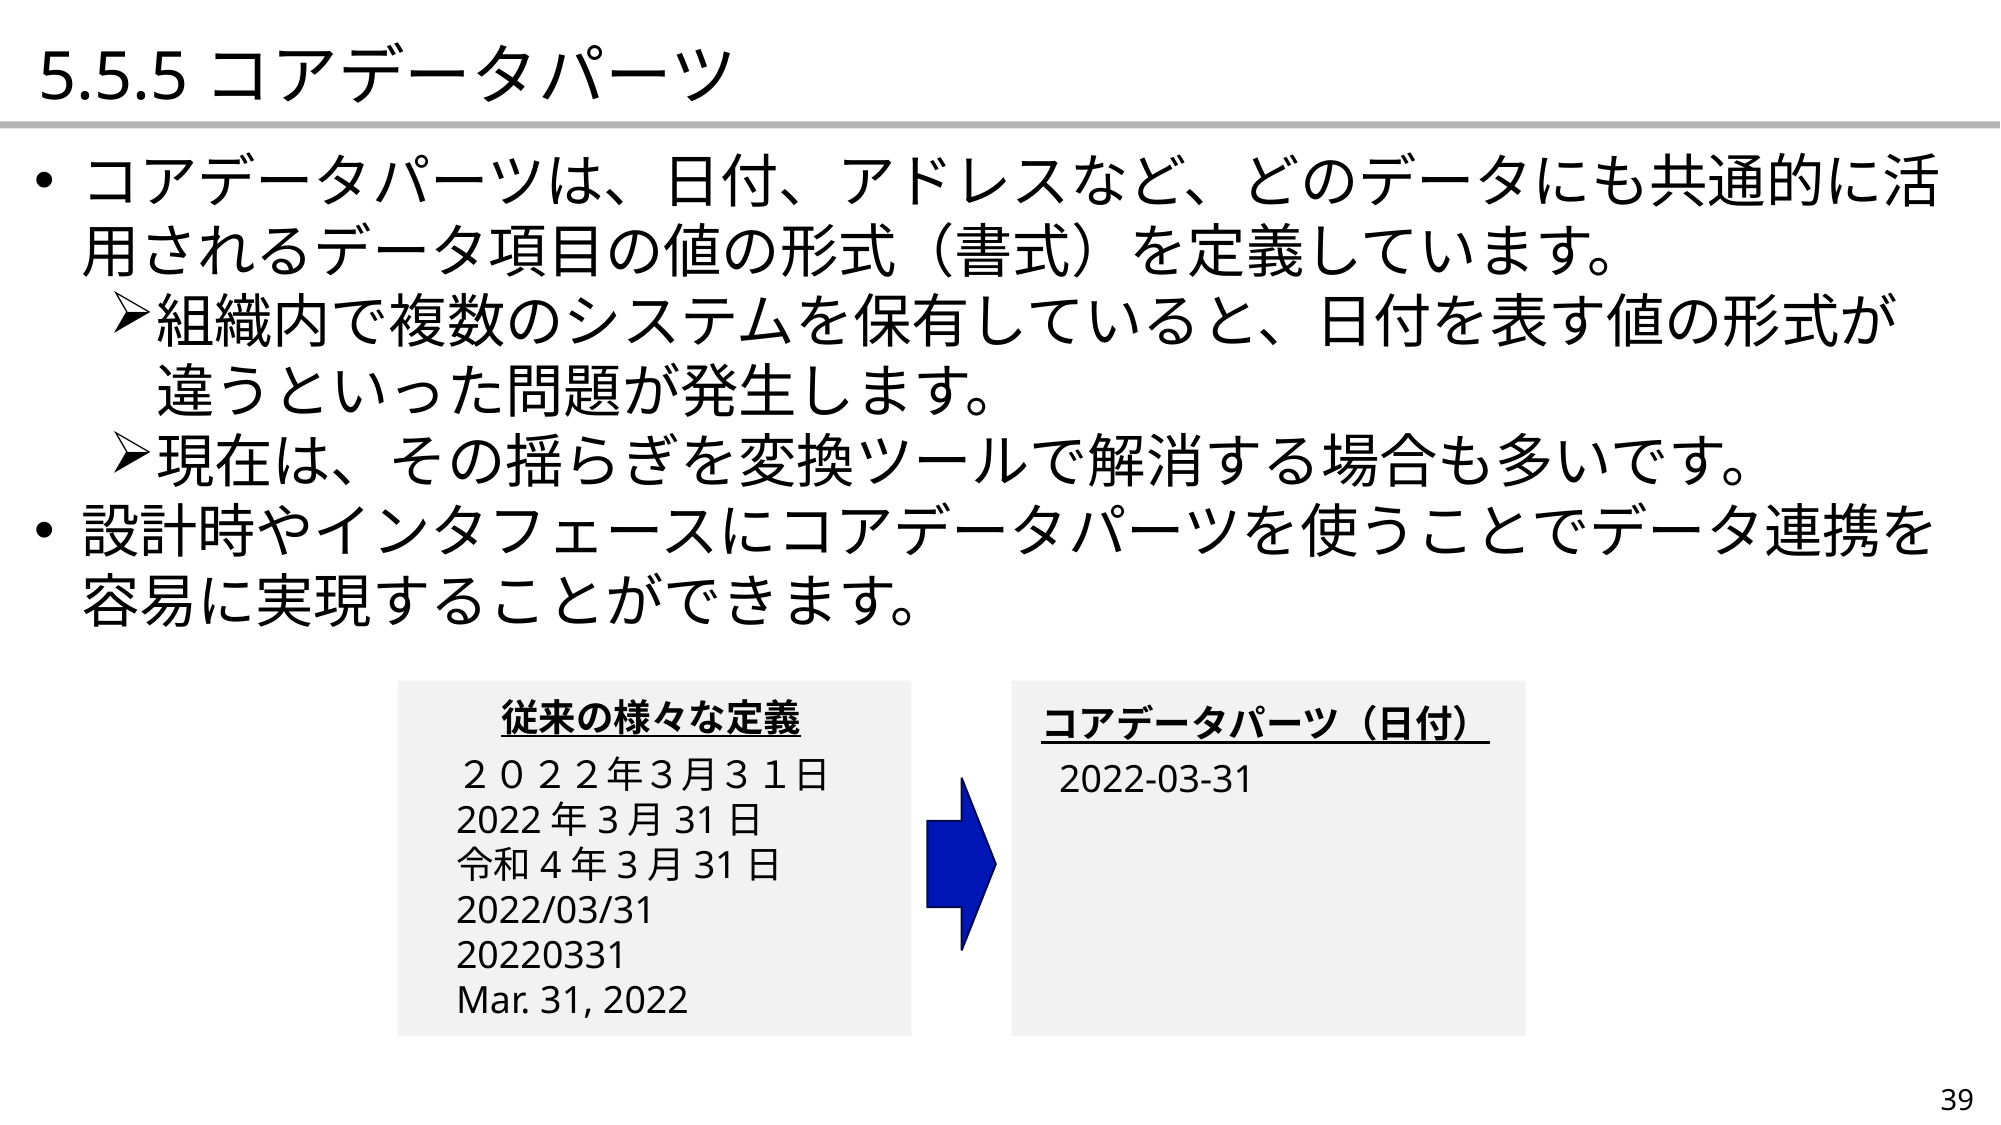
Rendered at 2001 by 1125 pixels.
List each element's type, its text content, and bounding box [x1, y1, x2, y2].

text_box 5.5.5コアデータパーツ [23, 34, 1910, 121]
slide_number 39 [1881, 1073, 1989, 1124]
text_box コアデータパーツは、日付、アドレスなど、どのデータにも共通的に活用されるデータ項目の値の形式（書式）を定義しています。 組織内で複数のシステムを保有していると、日付を表す値の形式が違うといった問題が発生します。 現在は、その揺らぎを変換ツールで解消する場合も多いです。 設計時やインタフェースにコアデータパーツを使うことでデータ連携を容易に実現することができます。 [19, 137, 1957, 642]
text_box ２０２２年３月３１日 2022年3月31日 令和4年3月31日 2022/03/31 20220331 Mar. 31, 2022 [441, 747, 846, 1029]
text_box [926, 777, 997, 951]
text_box 従来の様々な定義 [397, 686, 906, 747]
text_box 2022-03-31 [1044, 753, 1271, 808]
text_box [1011, 680, 1527, 1037]
text_box コアデータパーツ（日付） [1011, 693, 1520, 753]
text_box [396, 680, 912, 1037]
